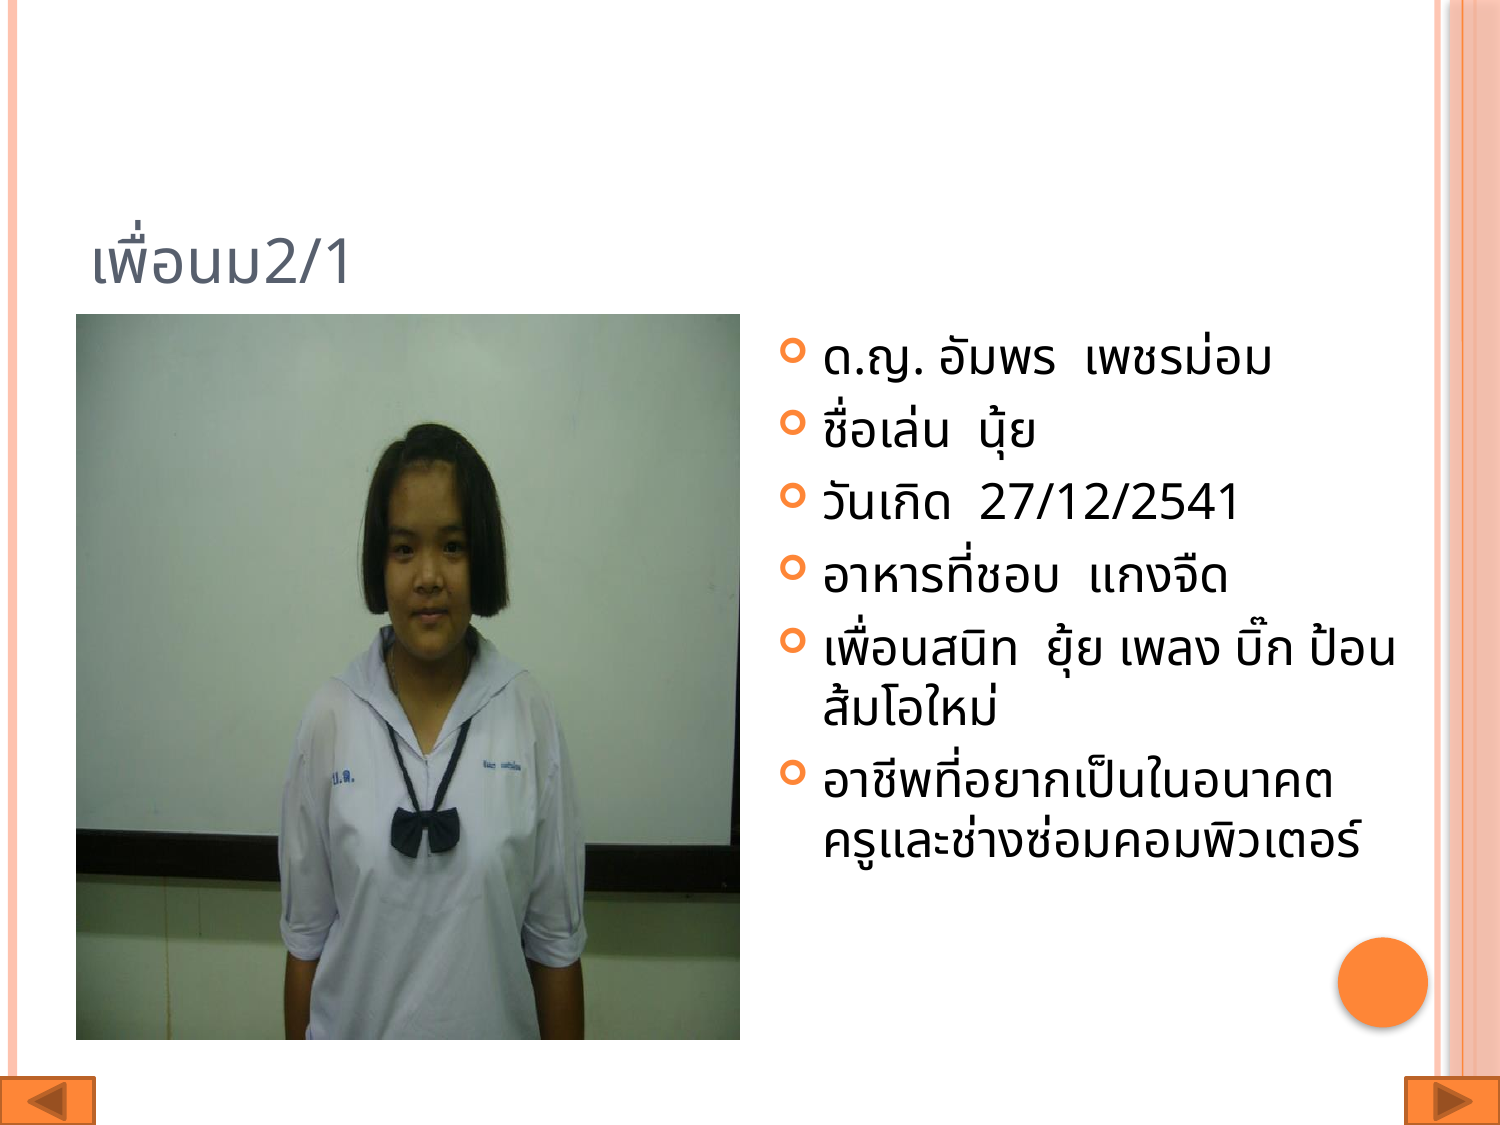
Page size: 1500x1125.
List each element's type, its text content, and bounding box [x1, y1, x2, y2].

picture [76, 313, 740, 1040]
text_box [0, 1076, 96, 1125]
list ด.ญ. อัมพร เพชรม่อม ชื่อเล่น นุ้ย วันเกิด 27/12/2541 อาหารที่ชอบ แกงจืด เพื่อนสนิท ยุ้ย เพลง บิ๊ก ป้อน ส้มโอใหม่ อาชีพที่อยากเป็นในอนาคต ครูและช่างซ่อมคอมพิวเตอร์ [762, 317, 1425, 1038]
title เพื่อนม2/1 [75, 115, 1425, 304]
text_box [1404, 1076, 1500, 1125]
